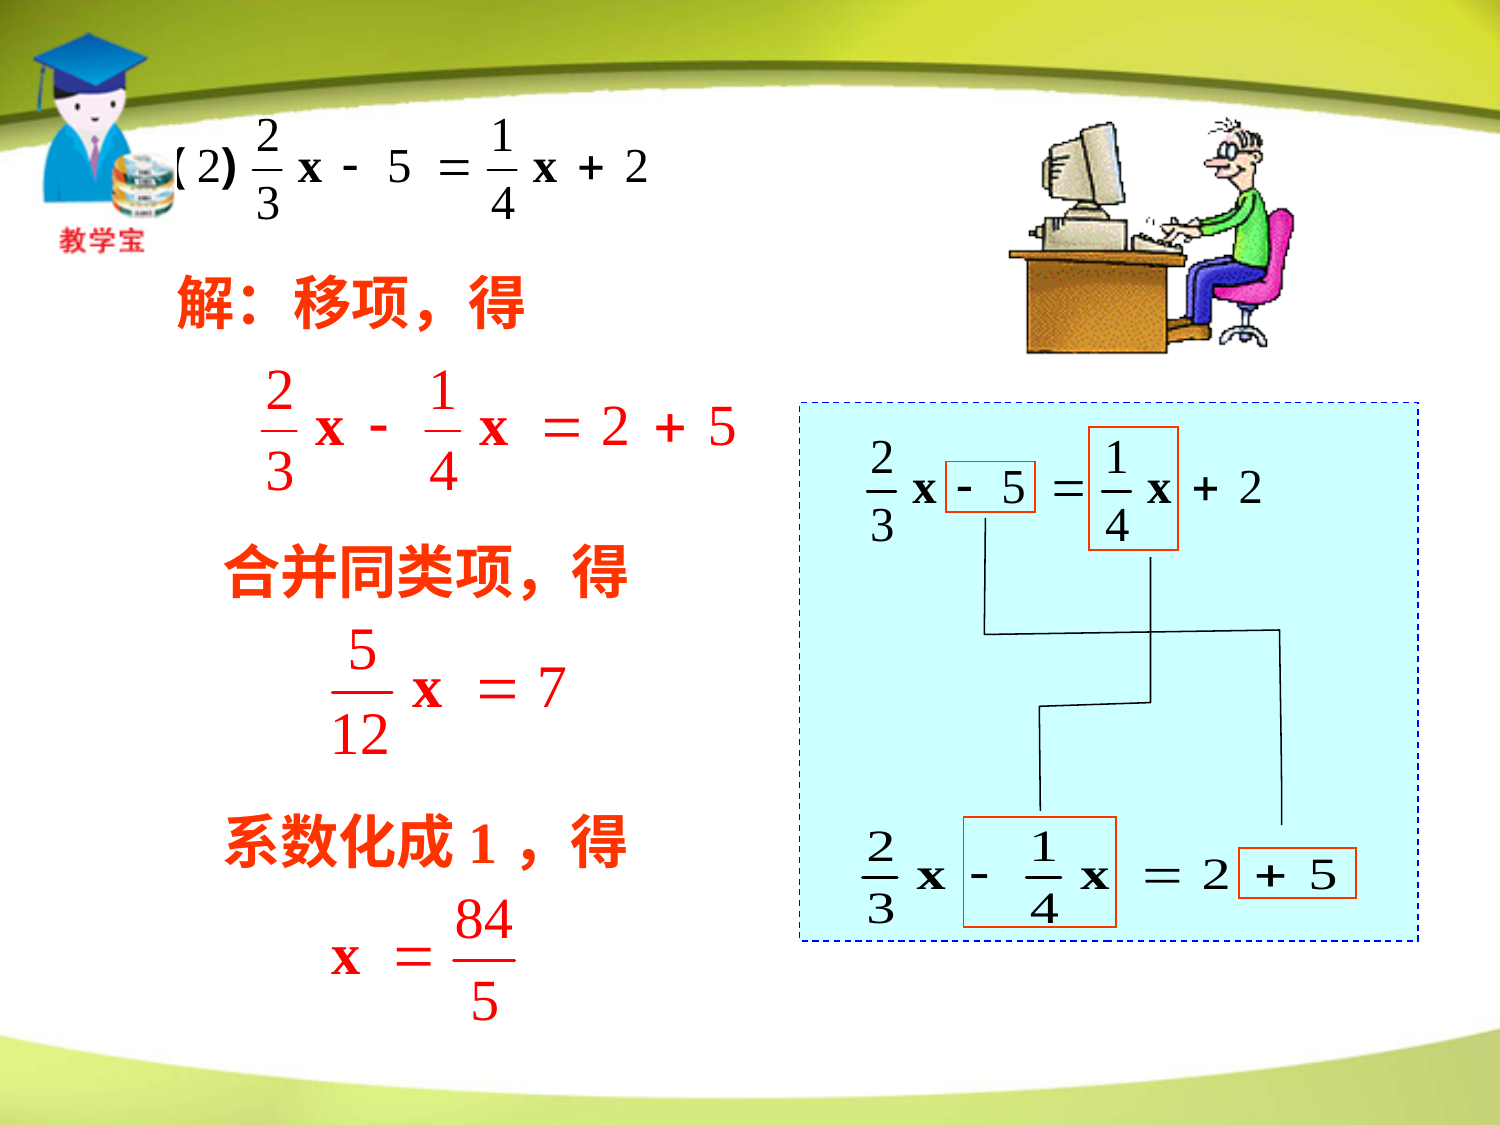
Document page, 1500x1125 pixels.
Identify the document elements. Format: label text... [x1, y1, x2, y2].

text_box 合并同类项，得 [207, 527, 781, 613]
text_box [327, 612, 571, 760]
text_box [327, 882, 520, 1027]
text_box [257, 353, 739, 498]
text_box 解：移项，得 [162, 258, 704, 344]
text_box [799, 402, 1419, 942]
picture [0, 0, 1500, 1125]
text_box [177, 105, 651, 226]
text_box 系数化成1，得 [207, 797, 746, 883]
